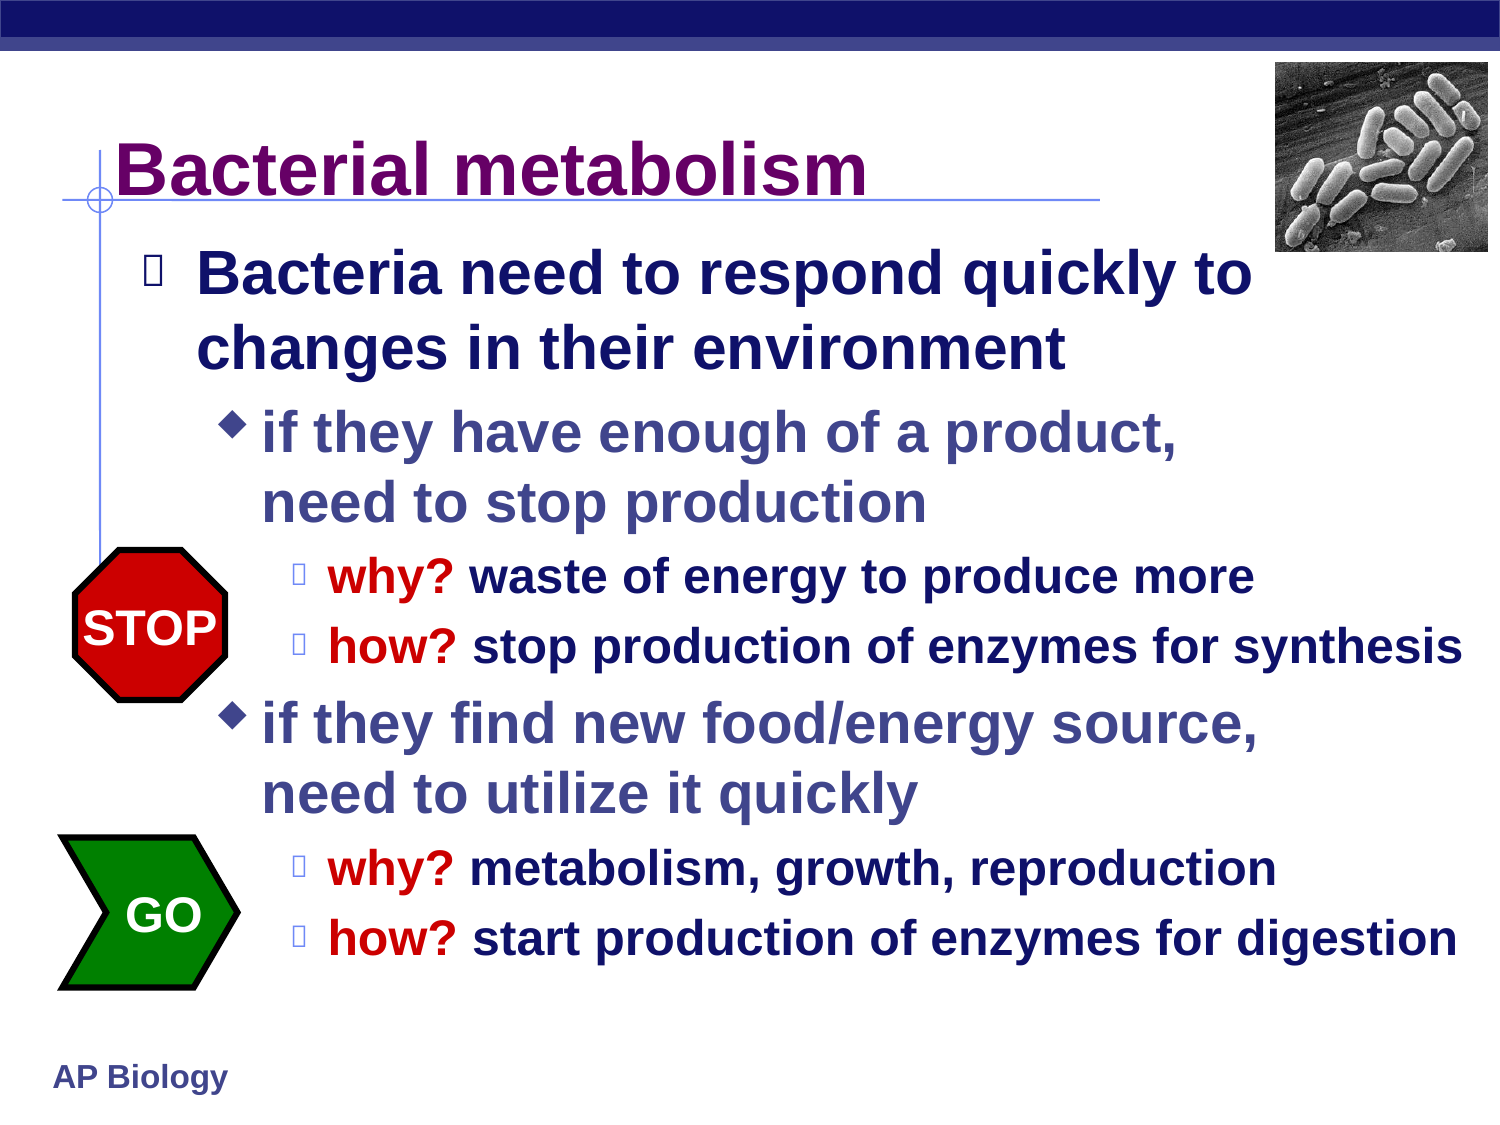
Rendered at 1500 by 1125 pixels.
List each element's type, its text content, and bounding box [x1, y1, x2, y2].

title Bacterial metabolism [99, 112, 1269, 238]
picture [1274, 62, 1488, 253]
text_box STOP [74, 549, 225, 700]
text_box GO [62, 837, 238, 988]
list Bacteria need to respond quickly to changes in their environment if they have enough of a product, need to stop production why? waste of energy to produce more how? stop production of enzymes for synthesis if they find new food/energy source, need to utilize it quickly why? metabolism, growth, reproduction how? start production of enzymes for digestion [125, 224, 1488, 1100]
